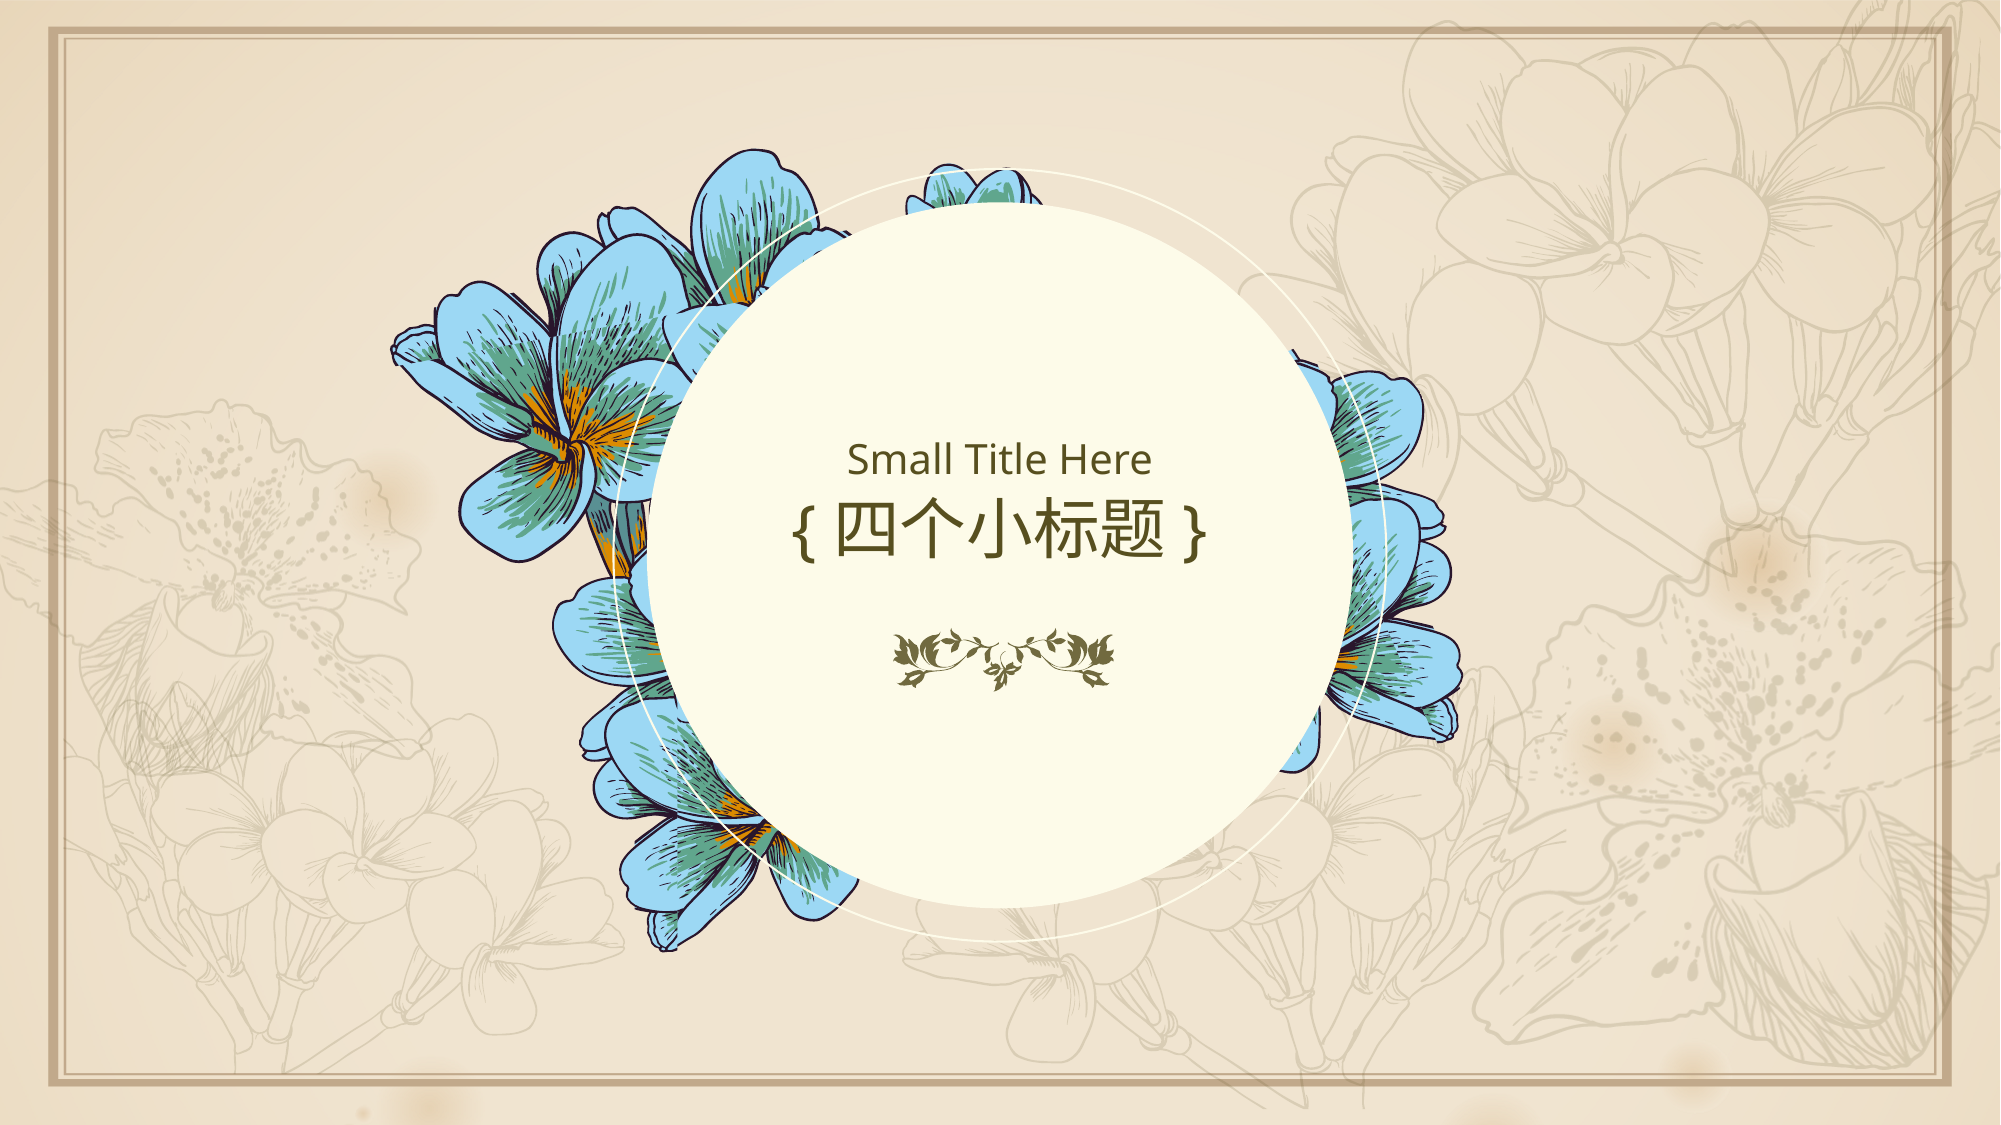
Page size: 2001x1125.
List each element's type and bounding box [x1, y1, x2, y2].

text_box [613, 168, 1387, 942]
text_box [892, 627, 1116, 692]
text_box [400, 158, 1484, 953]
picture [0, 0, 2001, 1125]
